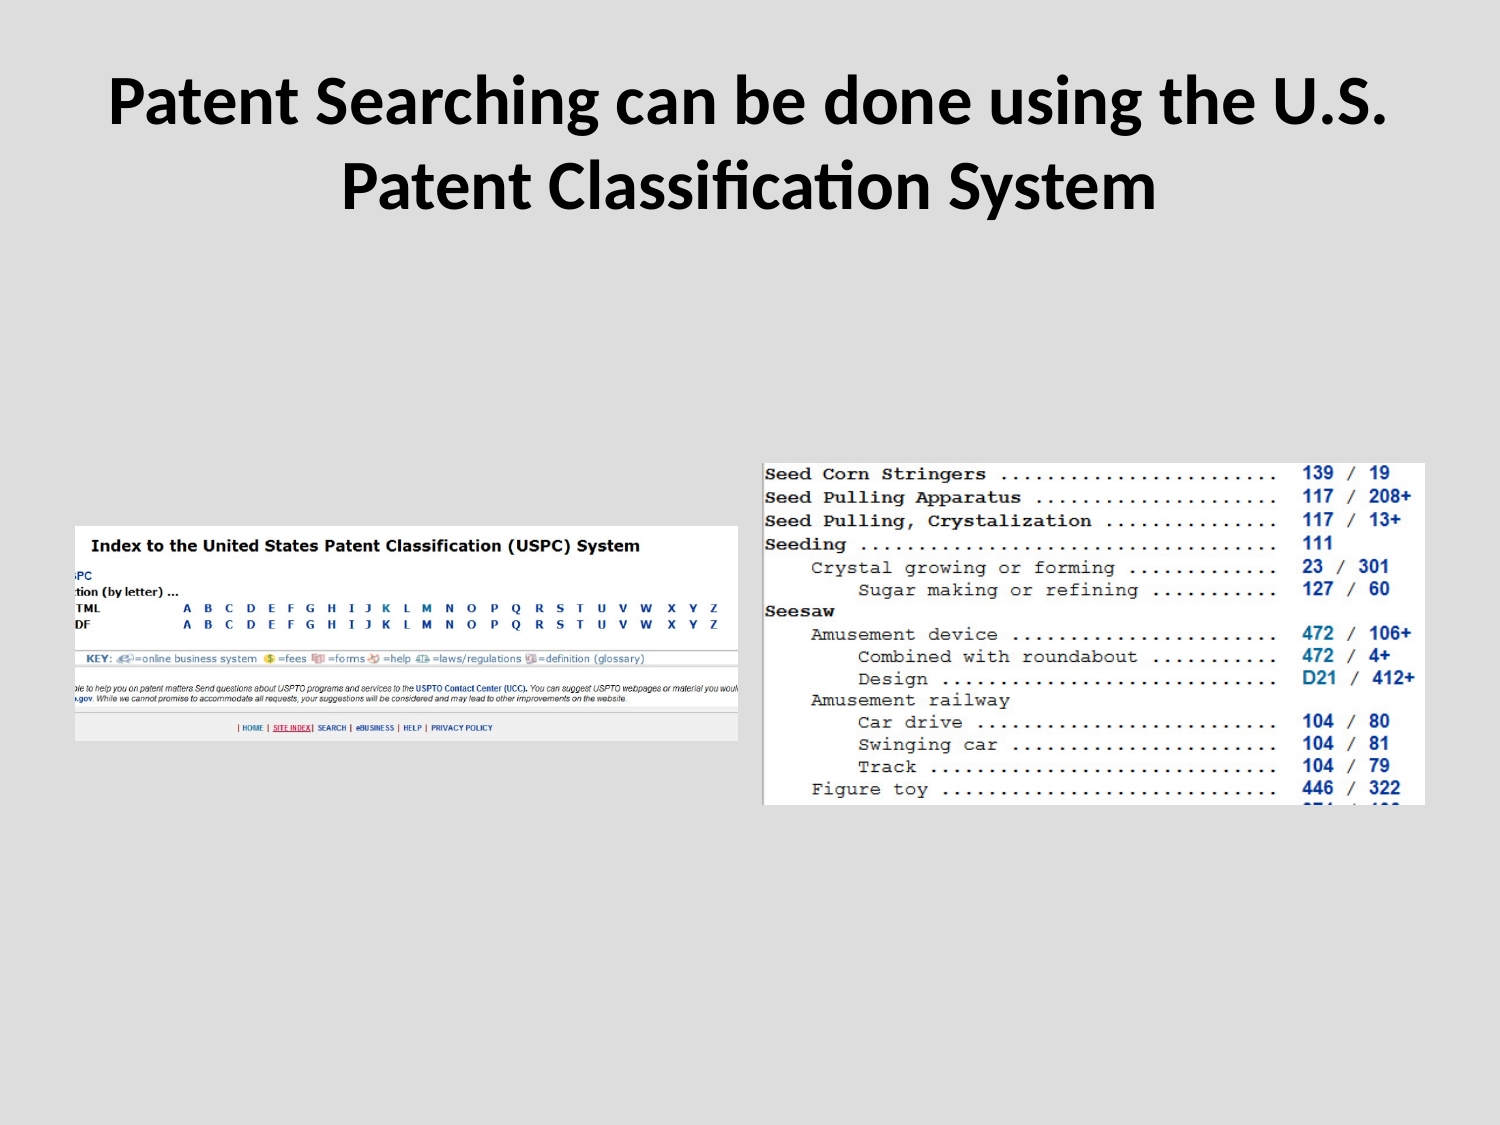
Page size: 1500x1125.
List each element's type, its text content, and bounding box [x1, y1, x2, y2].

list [762, 462, 1426, 805]
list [74, 526, 738, 741]
title Patent Searching can be done using the U.S. Patent Classification System [75, 45, 1425, 233]
